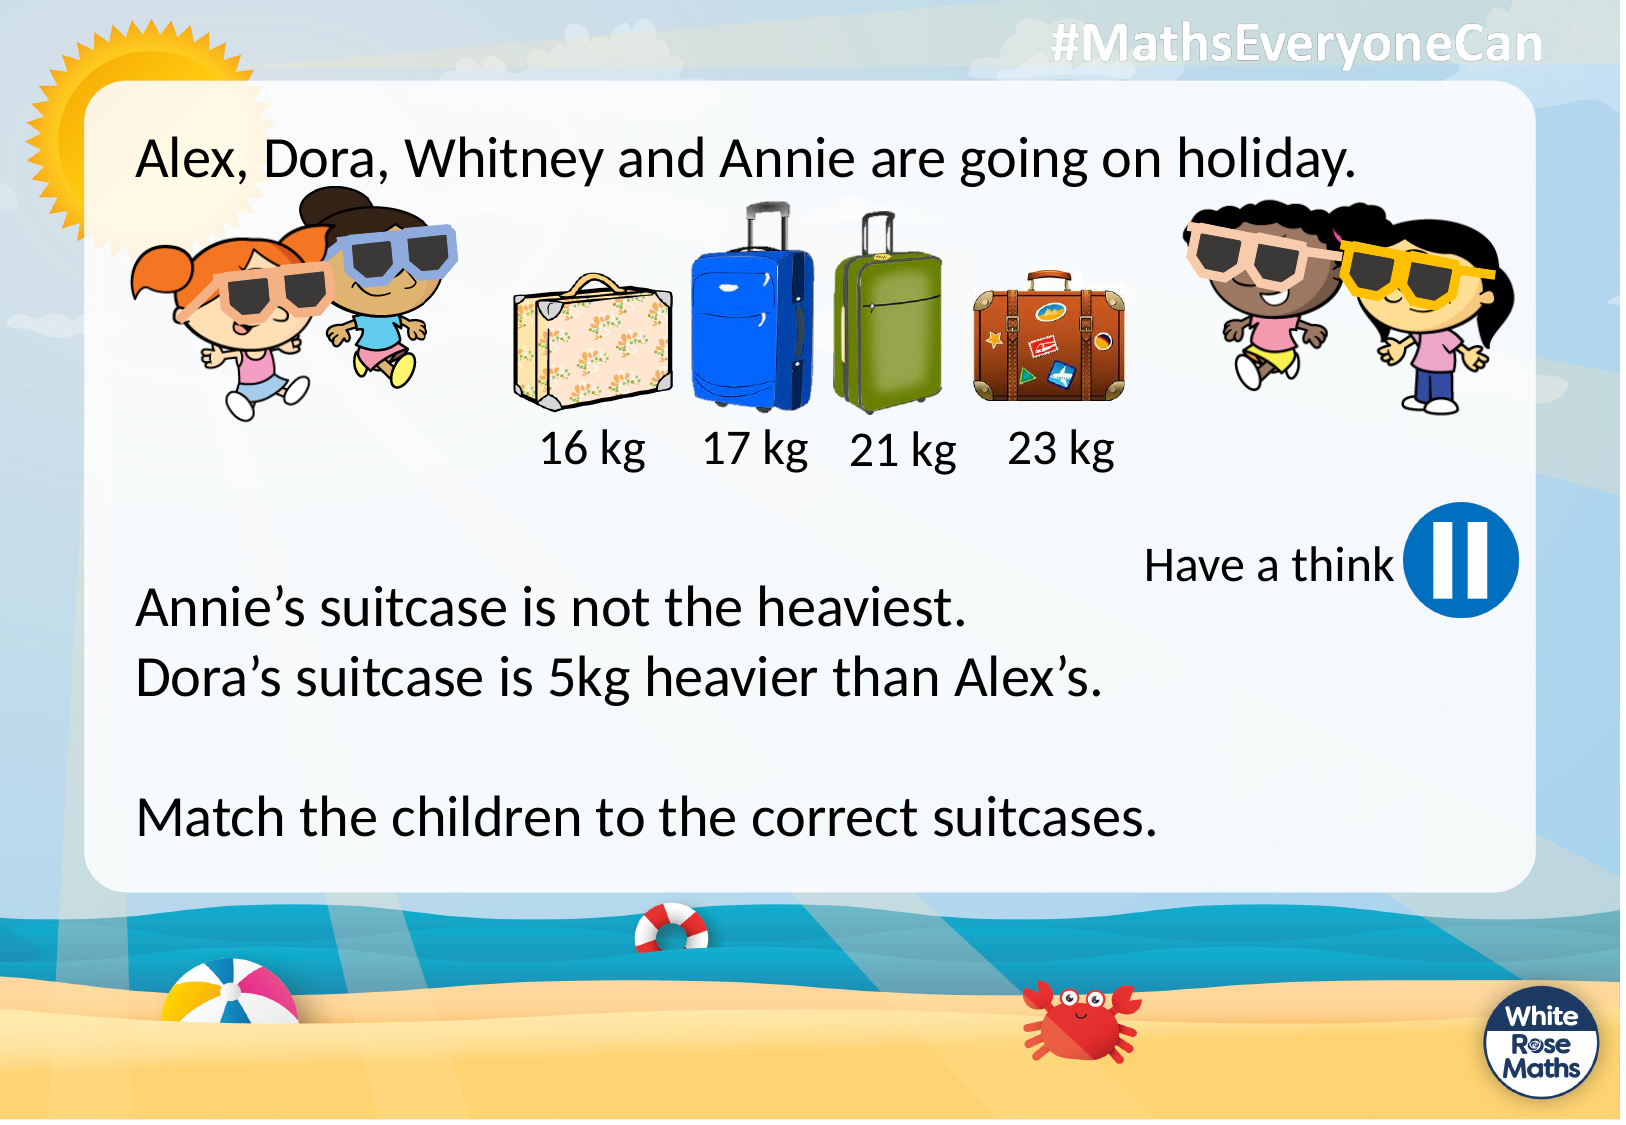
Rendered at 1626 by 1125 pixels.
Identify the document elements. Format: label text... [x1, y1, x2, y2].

text_box 17 kg [685, 407, 834, 483]
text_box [259, 160, 479, 426]
picture [0, 0, 1626, 1125]
text_box 21 kg [834, 409, 1037, 485]
text_box Have a think [1024, 524, 1403, 600]
text_box Annie’s suitcase is not the heaviest. Dora’s suitcase is 5kg heavier than Alex’s. Match the children to the correct suitcases. [120, 560, 1520, 856]
text_box Alex, Dora, Whitney and Annie are going on holiday. [120, 111, 1434, 197]
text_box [971, 248, 1136, 401]
text_box 16 kg [523, 428, 685, 483]
text_box 23 kg [992, 407, 1142, 482]
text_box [109, 192, 341, 471]
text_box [1174, 161, 1401, 440]
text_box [1310, 193, 1538, 443]
